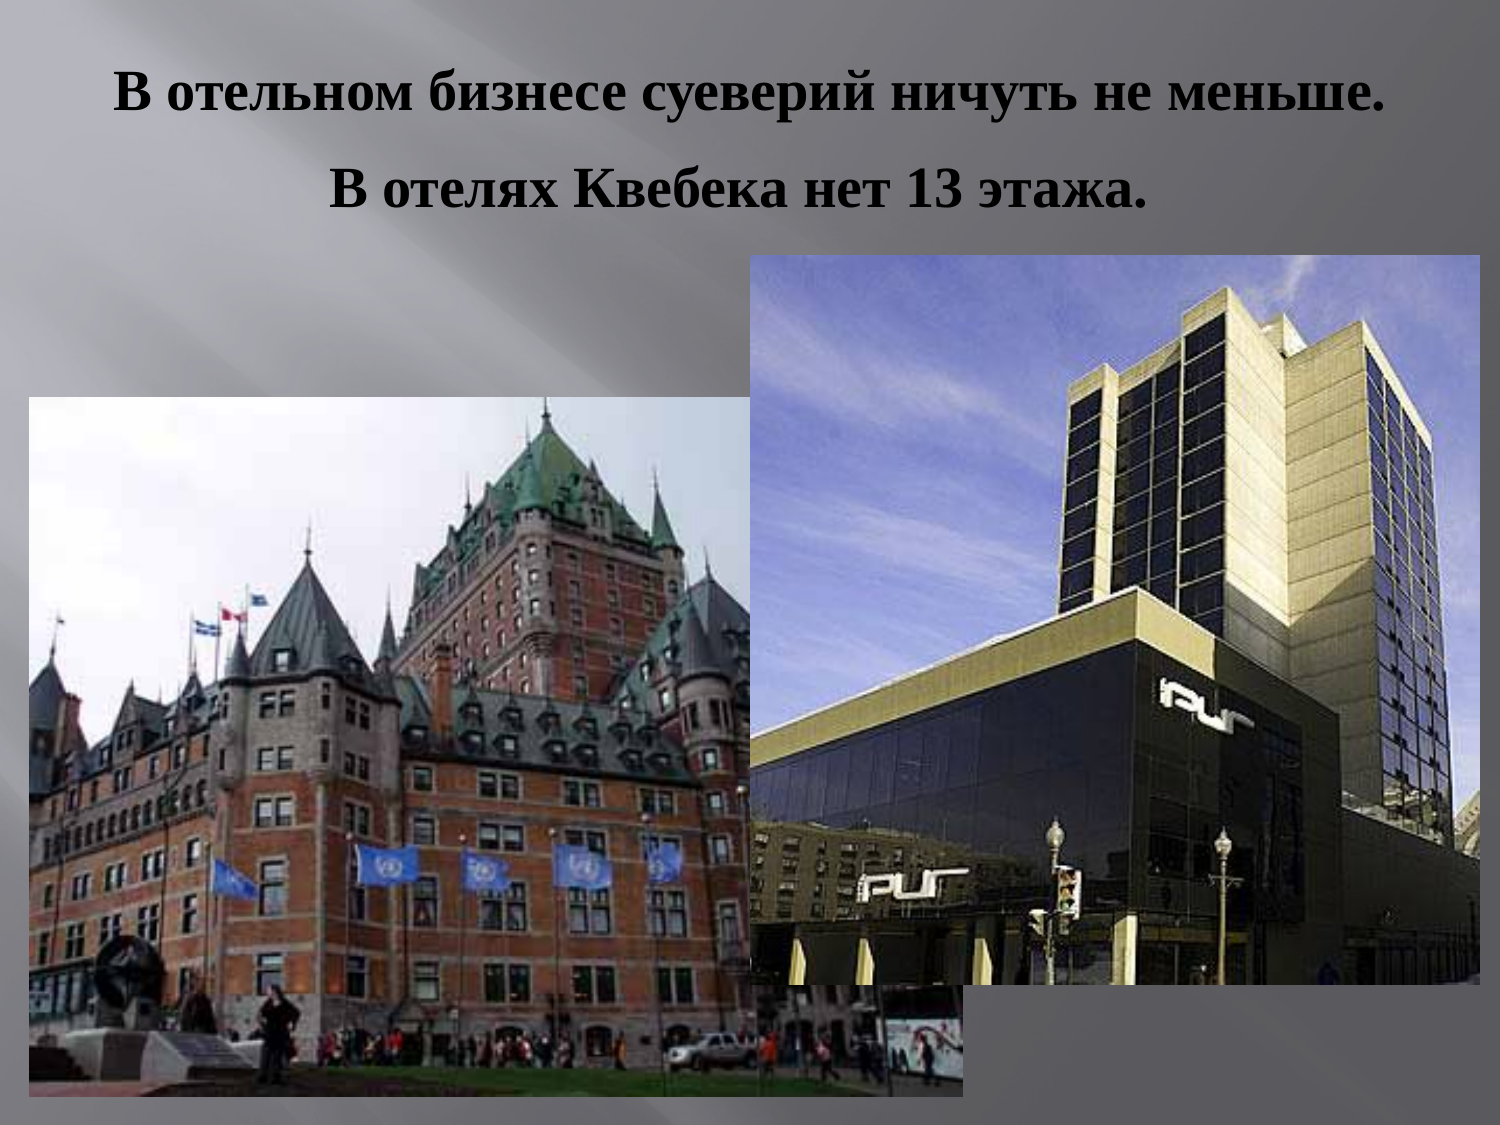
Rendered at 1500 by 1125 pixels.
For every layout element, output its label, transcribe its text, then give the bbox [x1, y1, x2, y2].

title В отельном бизнесе суеверий ничуть не меньше. В отелях Квебека нет 13 этажа. [75, 45, 1425, 233]
picture [29, 255, 1480, 1098]
